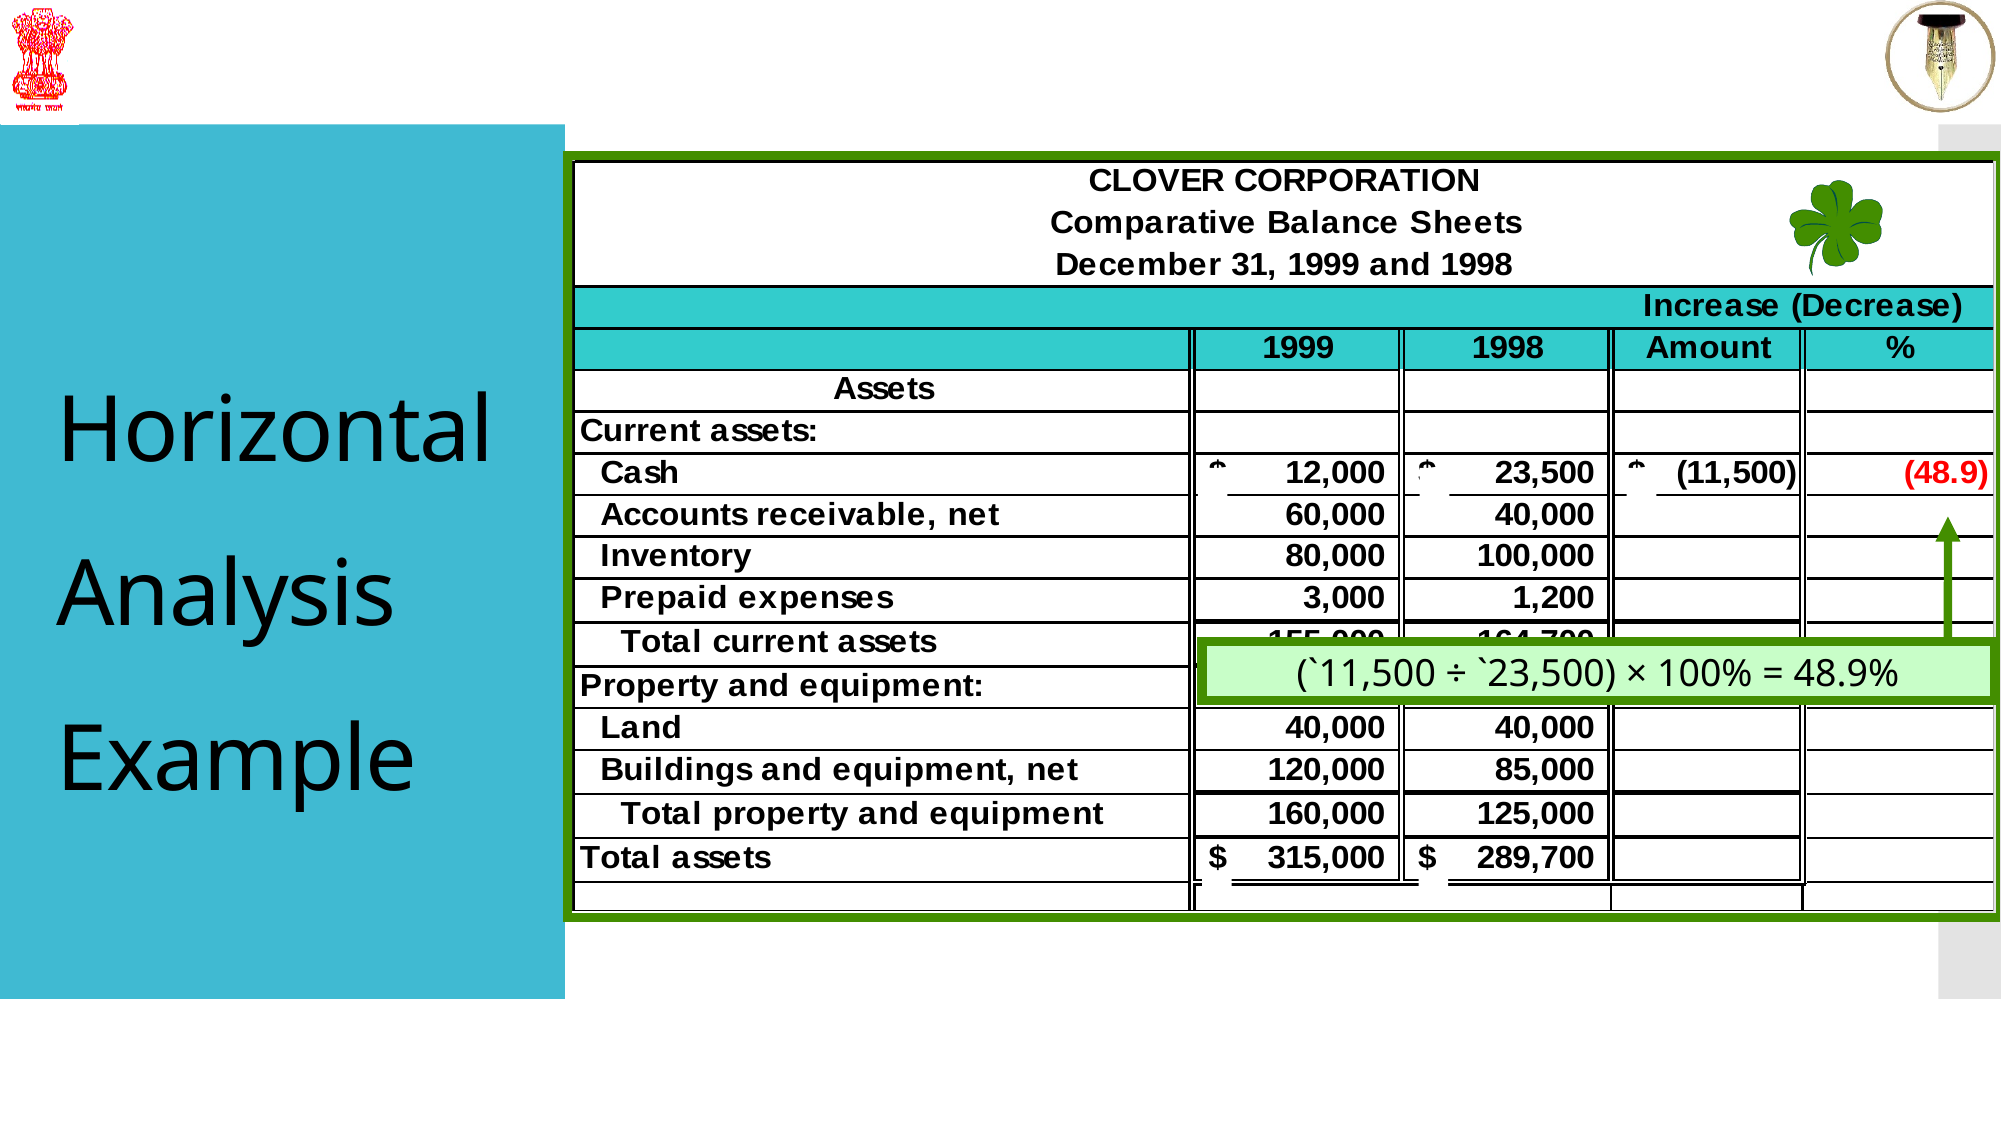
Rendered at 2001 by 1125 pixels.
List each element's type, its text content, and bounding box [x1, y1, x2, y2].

title Horizontal Analysis Example [41, 184, 525, 940]
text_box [1789, 179, 1883, 276]
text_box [0, 0, 79, 125]
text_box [572, 160, 1996, 914]
picture [1884, 0, 1996, 113]
